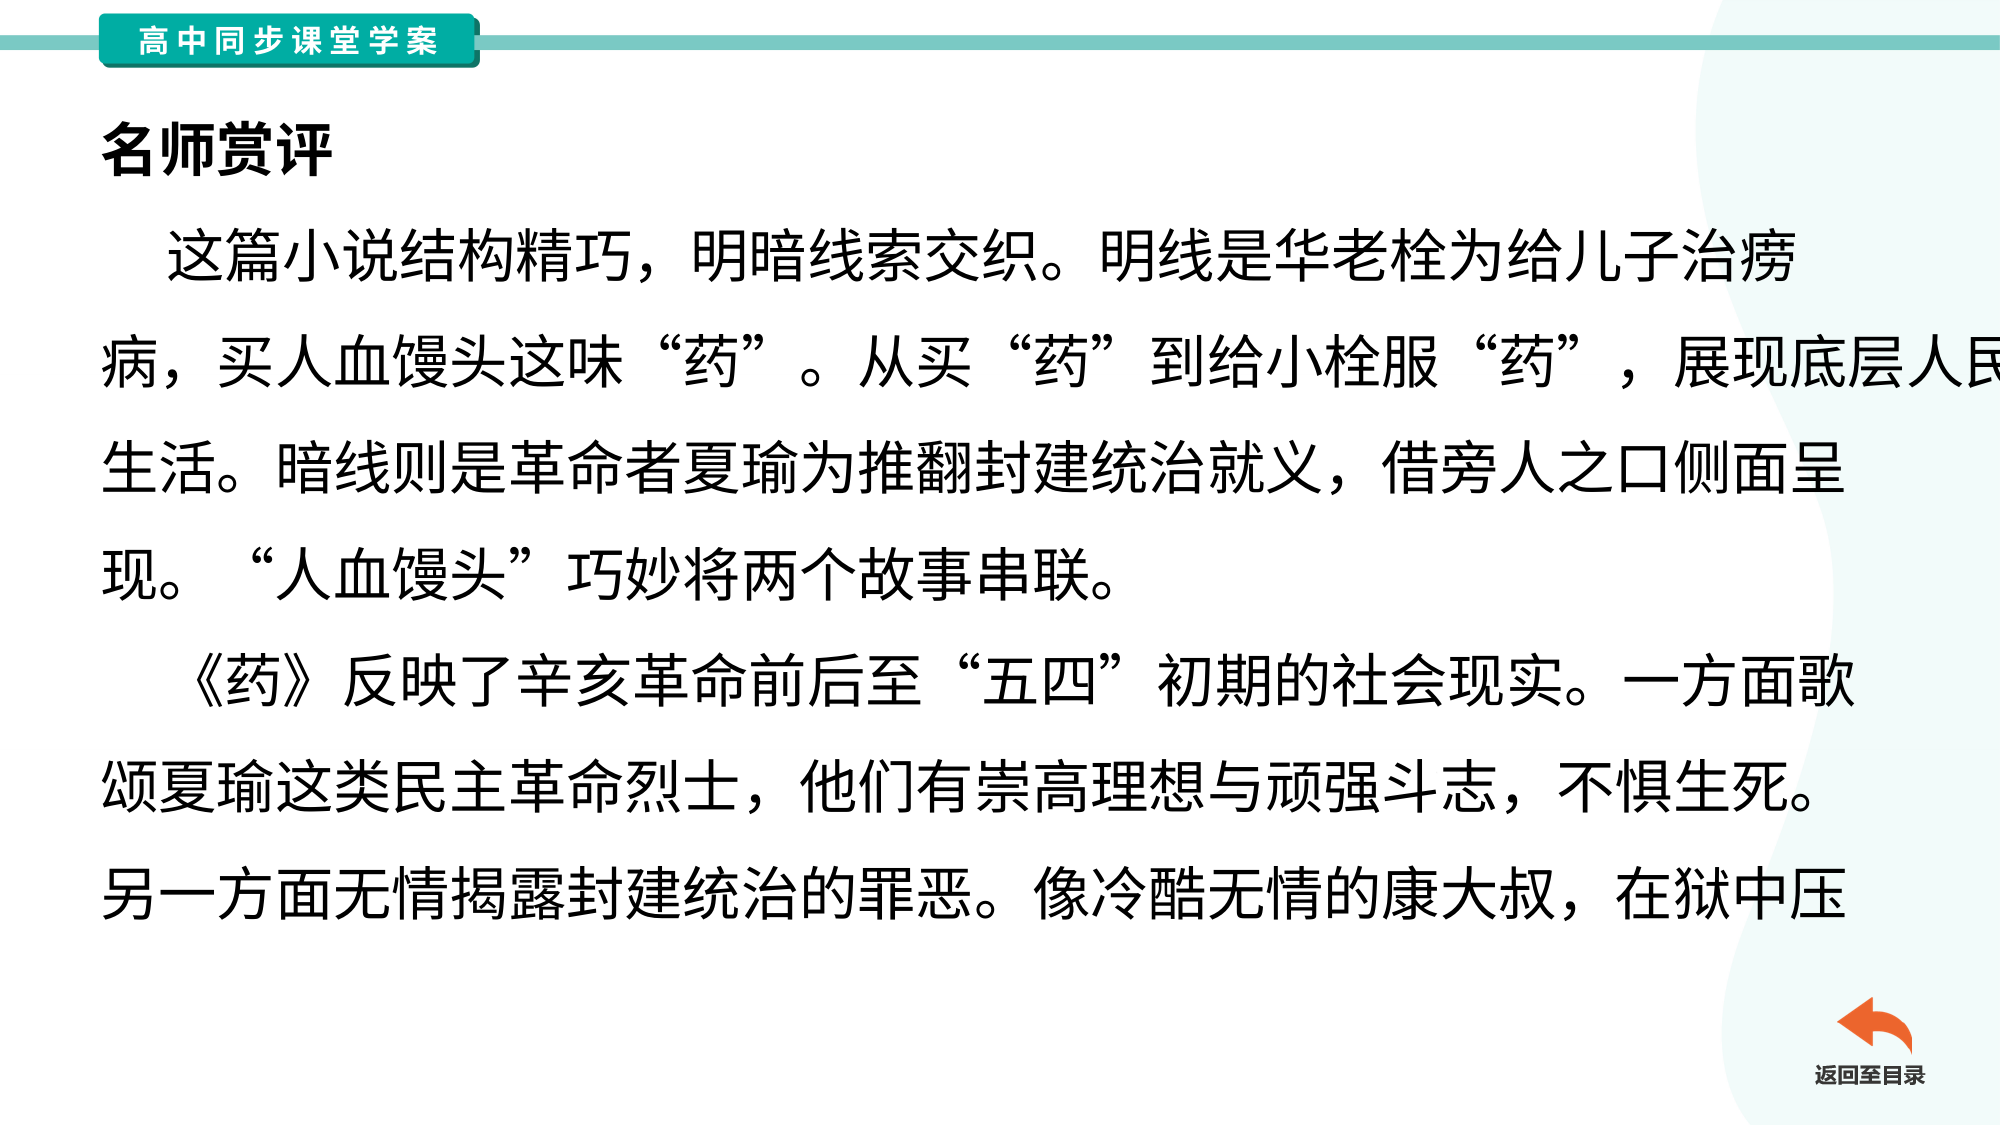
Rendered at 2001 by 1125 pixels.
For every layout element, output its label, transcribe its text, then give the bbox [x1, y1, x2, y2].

text_box 名师赏评 这篇小说结构精巧，明暗线索交织。明线是华老栓为给儿子治痨 病，买人血馒头这味“药”。从买“药”到给小栓服“药”，展现底层人民的 生活。暗线则是革命者夏瑜为推翻封建统治就义，借旁人之口侧面呈 现。“人血馒头”巧妙将两个故事串联。 《药》反映了辛亥革命前后至“五四”初期的社会现实。一方面歌 颂夏瑜这类民主革命烈士，他们有崇高理想与顽强斗志，不惧生死。 另一方面无情揭露封建统治的罪恶。像冷酷无情的康大叔，在狱中压 [100, 76, 1899, 927]
picture [0, 0, 2000, 1125]
